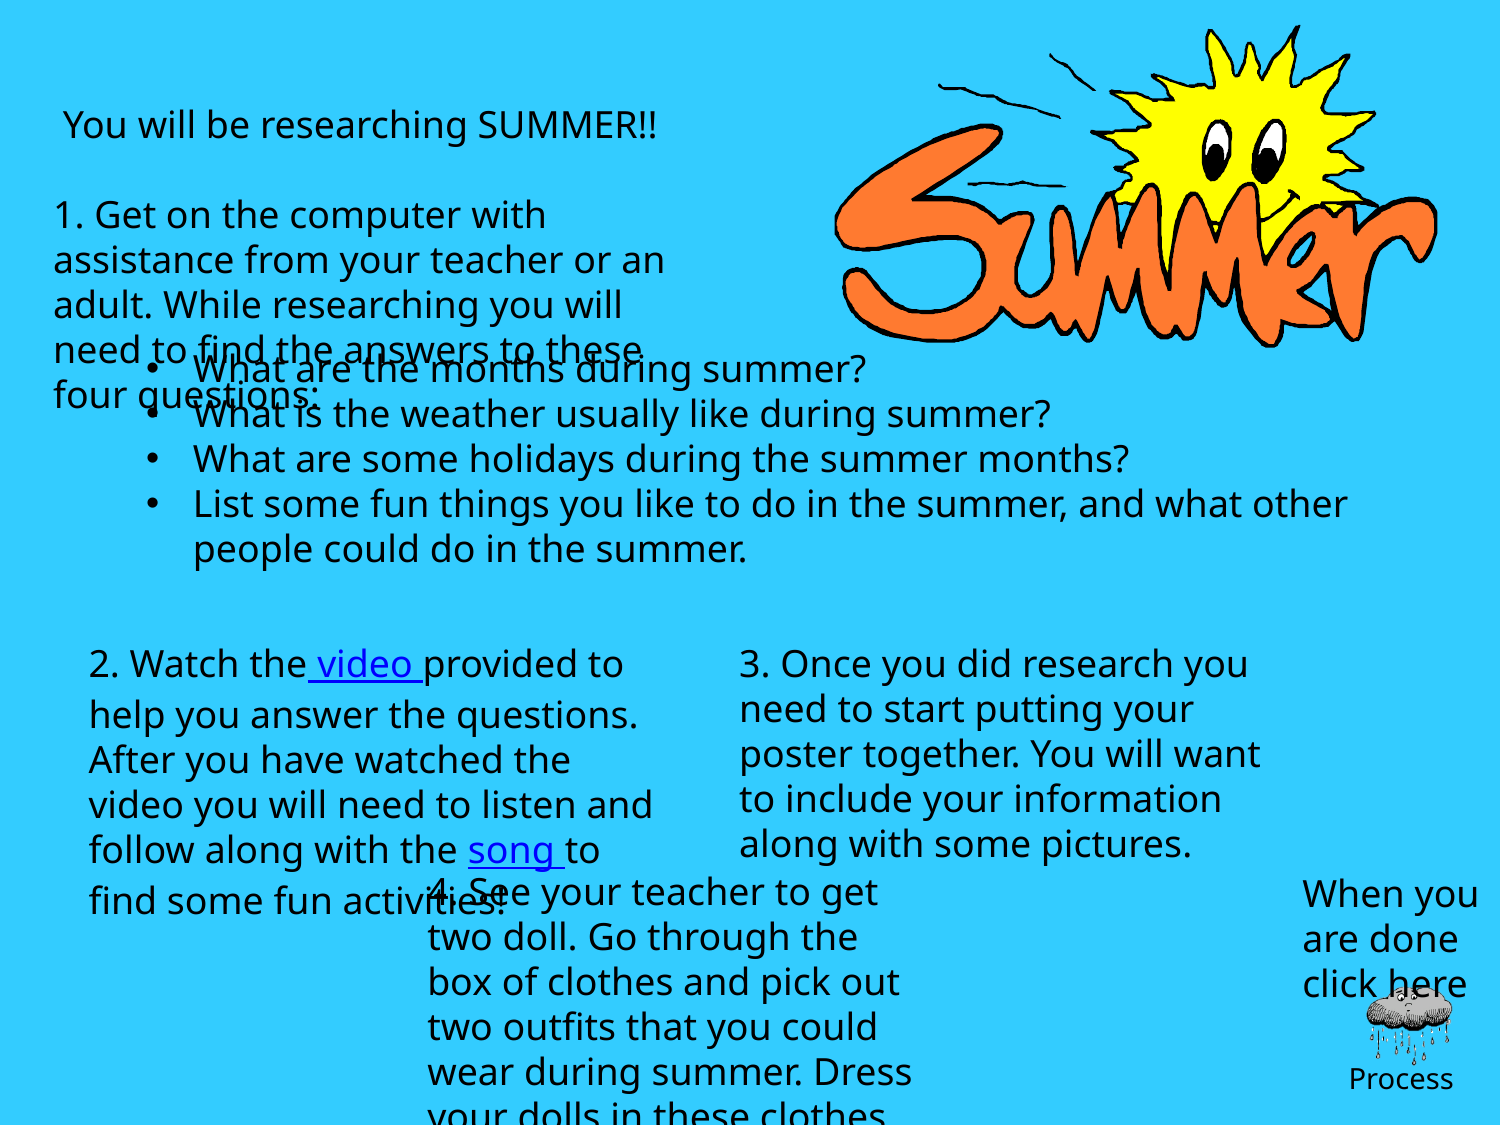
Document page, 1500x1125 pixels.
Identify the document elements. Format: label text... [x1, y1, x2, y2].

text_box Process [1333, 1044, 1484, 1105]
text_box What are the months during summer? What is the weather usually like during summer? What are some holidays during the summer months? List some fun things you like to do in the summer, and what other people could do in the summer. [131, 337, 1369, 578]
text_box 3. Once you did research you need to start putting your poster together. You will want to include your information along with some pictures. [724, 632, 1287, 918]
text_box When you are done click here [1287, 862, 1500, 1013]
picture [834, 24, 1438, 348]
picture [1362, 981, 1456, 1072]
text_box 4. See your teacher to get two doll. Go through the box of clothes and pick out two outfits that you could wear during summer. Dress your dolls in these clothes. [412, 860, 938, 1125]
text_box 2. Watch the video provided to help you answer the questions. After you have watched the video you will need to listen and follow along with the song to find some fun activities! [73, 632, 674, 975]
text_box You will be researching SUMMER!! 1. Get on the computer with assistance from your teacher or an adult. While researching you will need to find the answers to these four questions: [38, 93, 726, 424]
